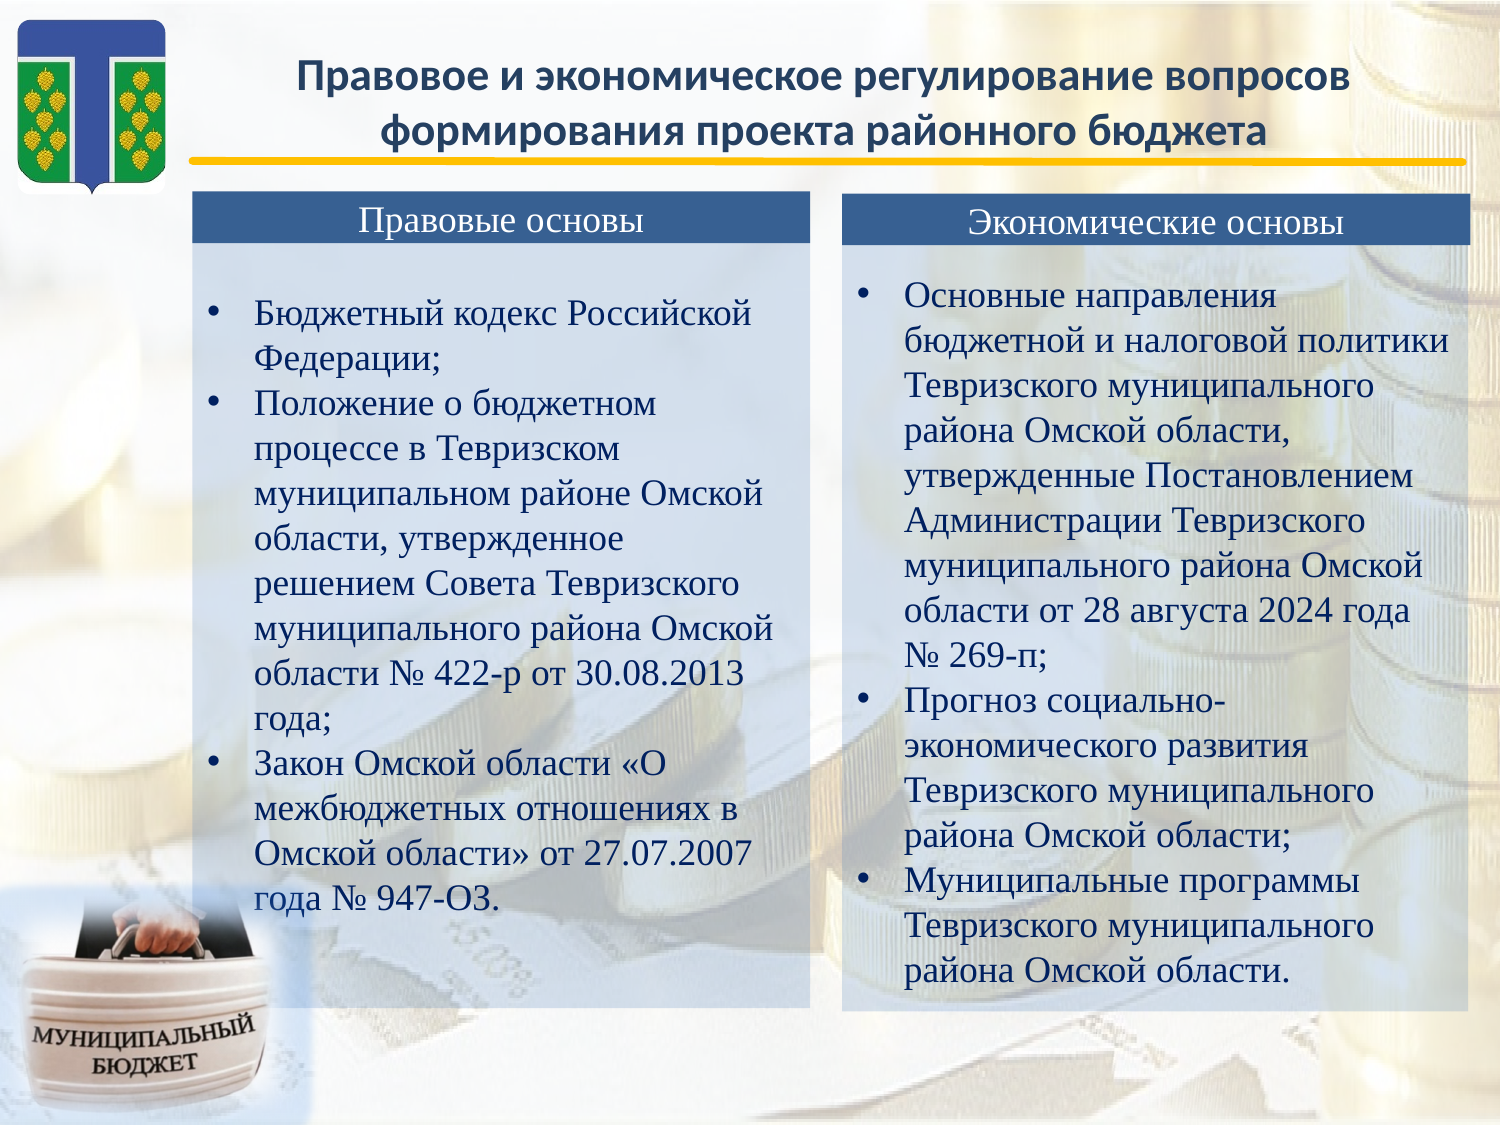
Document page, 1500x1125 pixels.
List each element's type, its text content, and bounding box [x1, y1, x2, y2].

text_box Бюджетный кодекс Российской Федерации; Положение о бюджетном процессе в Тевризском муниципальном районе Омской области, утвержденное решением Совета Тевризского муниципального района Омской области № 422-р от 30.08.2013 года; Закон Омской области «О межбюджетных отношениях в Омской области» от 27.07.2007 года № 947-ОЗ. [190, 245, 812, 1010]
text_box Основные направления бюджетной и налоговой политики Тевризского муниципального района Омской области, утвержденные Постановлением Администрации Тевризского муниципального района Омской области от 28 августа 2024 года № 269-п; Прогноз социально-экономического развития Тевризского муниципального района Омской области; Муниципальные программы Тевризского муниципального района Омской области. [840, 247, 1470, 1013]
picture [0, 892, 304, 1125]
text_box Правовые основы [190, 189, 812, 245]
title Правовое и экономическое регулирование вопросов формирования проекта районного бюджета [226, 4, 1422, 195]
picture [17, 19, 166, 195]
text_box Экономические основы [840, 191, 1473, 247]
